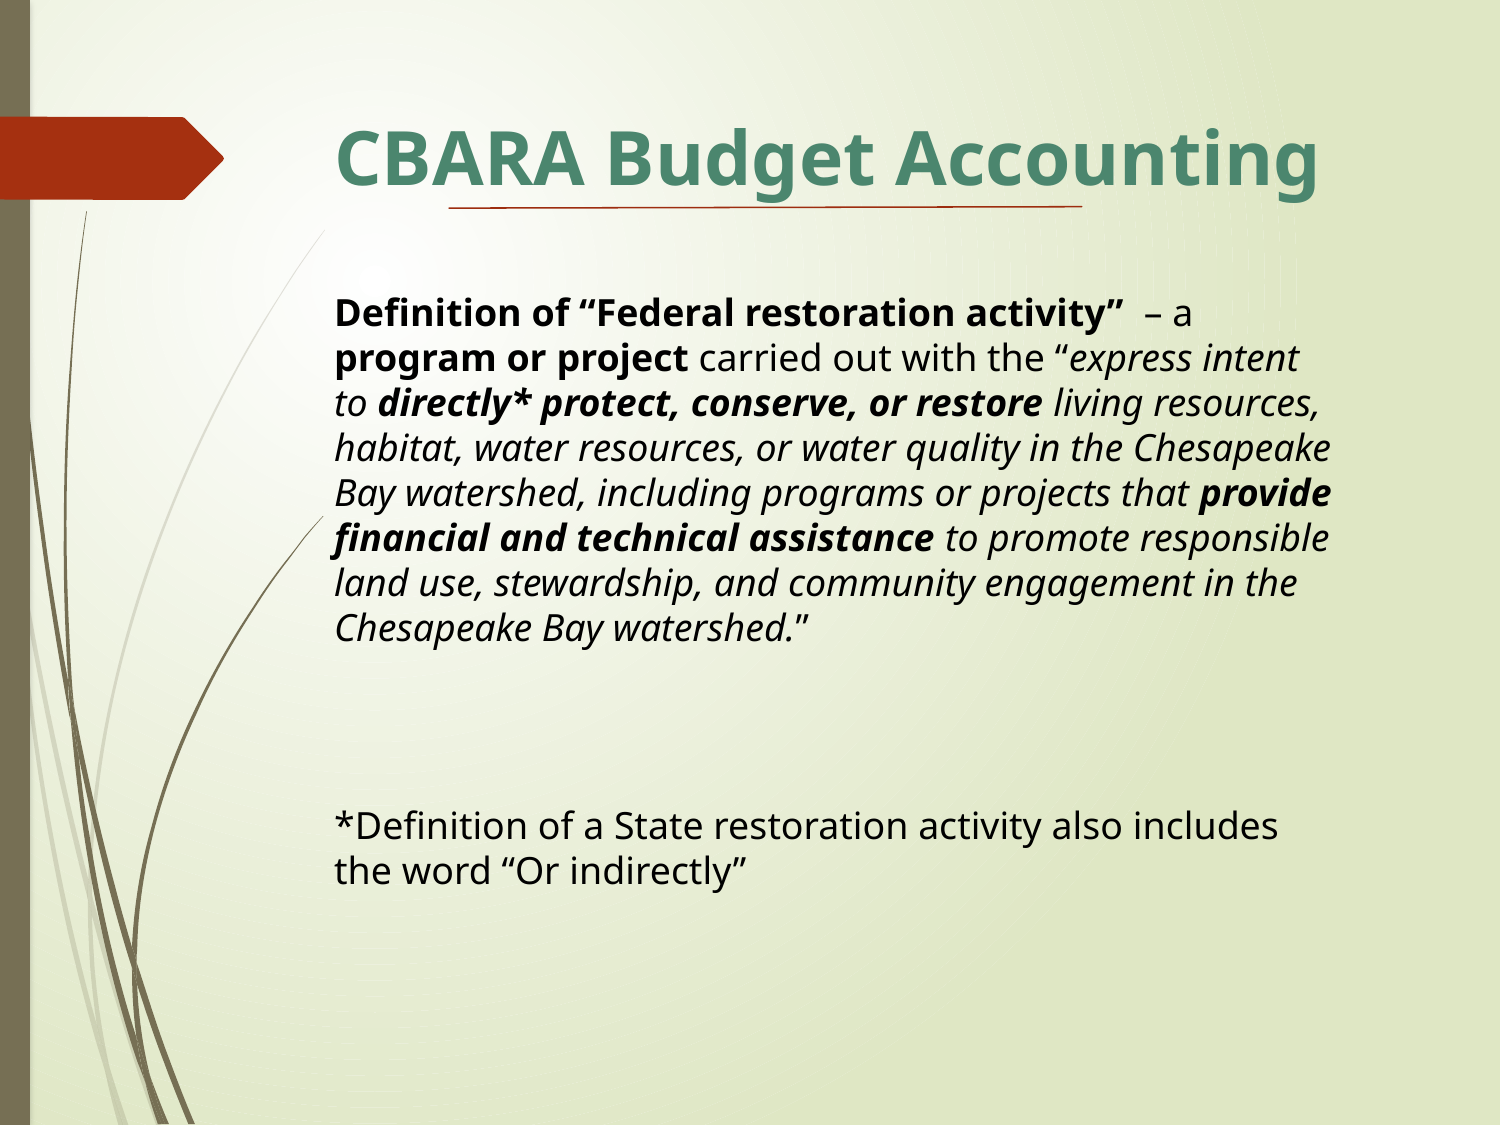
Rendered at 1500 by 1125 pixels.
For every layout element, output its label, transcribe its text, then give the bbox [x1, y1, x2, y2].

title CBARA Budget Accounting [319, 102, 1400, 313]
list Definition of “Federal restoration activity” – a program or project carried out with the “express intent to directly* protect, conserve, or restore living resources, habitat, water resources, or water quality in the Chesapeake Bay watershed, including programs or projects that provide financial and technical assistance to promote responsible land use, stewardship, and community engagement in the Chesapeake Bay watershed.” *Definition of a State restoration activity also includes the word “Or indirectly” [319, 281, 1357, 914]
